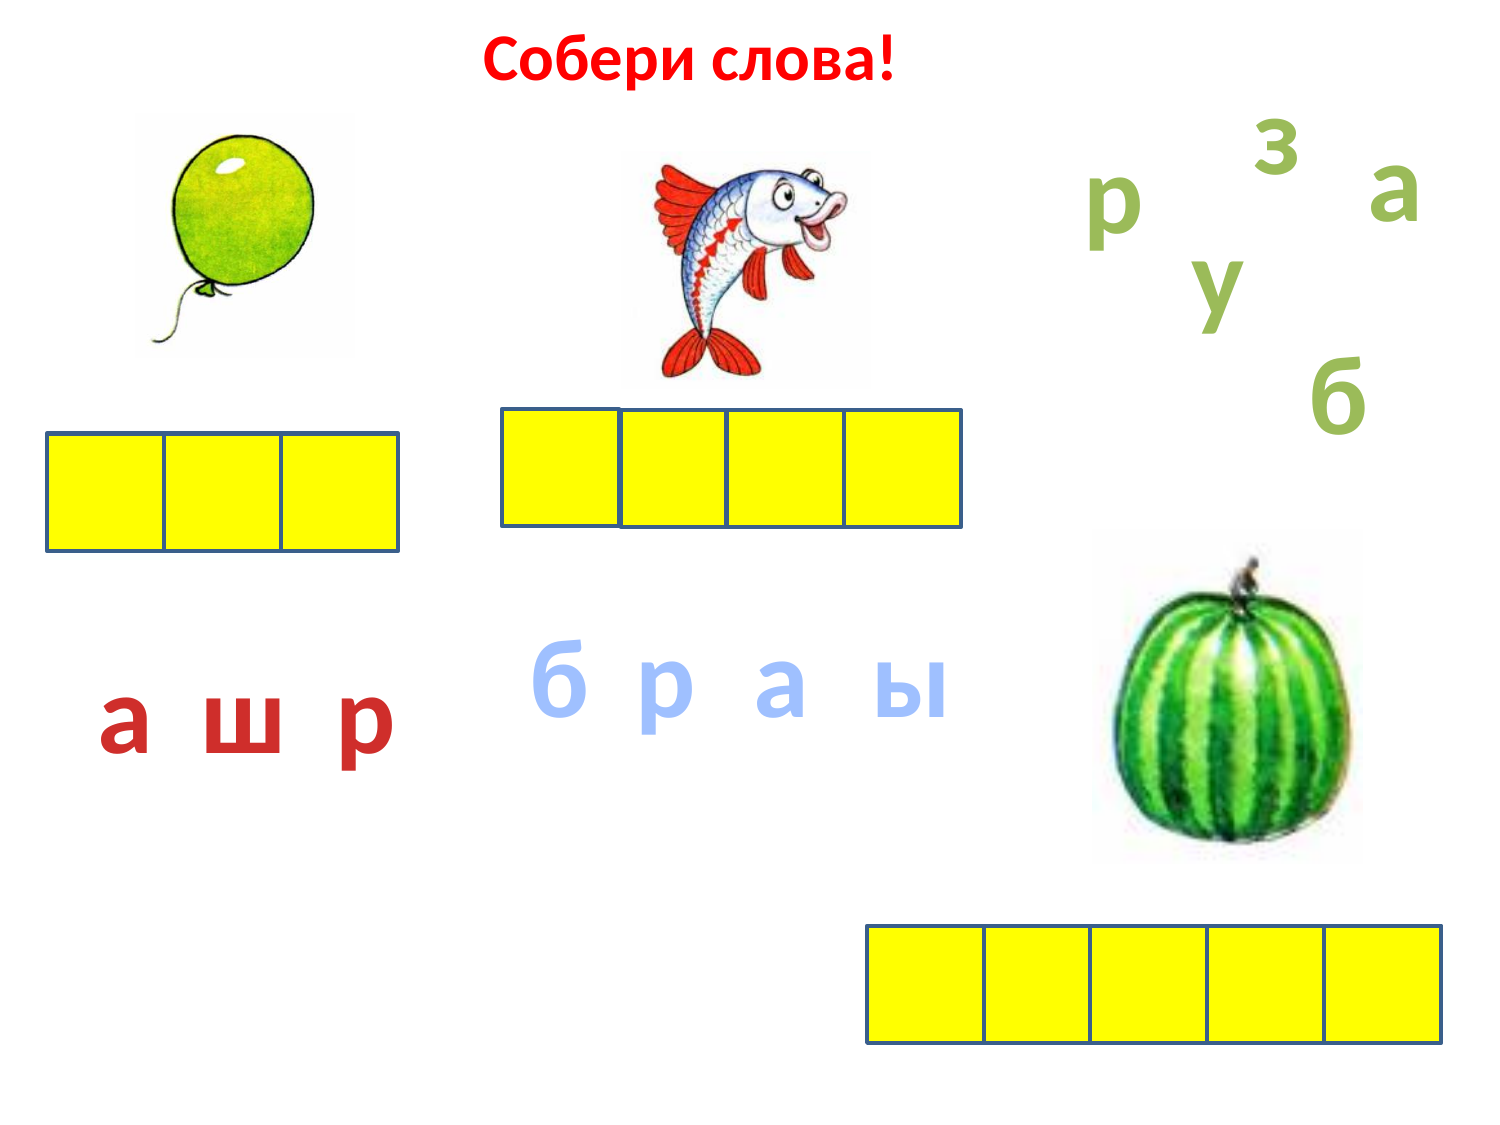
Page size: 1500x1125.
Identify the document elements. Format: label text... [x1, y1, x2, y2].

text_box ы [856, 597, 968, 748]
picture [135, 113, 355, 358]
text_box б [514, 597, 605, 748]
text_box [842, 408, 963, 529]
picture [1092, 528, 1364, 864]
text_box [162, 431, 279, 553]
text_box [865, 924, 986, 1045]
text_box Собери слова! [315, 6, 1066, 102]
text_box [500, 407, 621, 528]
text_box [279, 431, 400, 553]
text_box б [1293, 314, 1380, 465]
text_box а [82, 633, 169, 784]
text_box [1088, 924, 1205, 1045]
text_box з [1234, 54, 1321, 205]
text_box [724, 408, 842, 529]
text_box [1322, 924, 1443, 1045]
text_box у [1175, 196, 1262, 347]
text_box а [1352, 101, 1439, 252]
text_box а [738, 597, 825, 748]
text_box р [319, 633, 411, 784]
text_box [1205, 924, 1323, 1045]
picture [620, 151, 872, 389]
text_box р [620, 597, 711, 748]
text_box [986, 924, 1088, 1045]
text_box [619, 408, 724, 529]
text_box ш [185, 633, 302, 784]
text_box р [1068, 113, 1156, 264]
text_box [45, 431, 162, 553]
